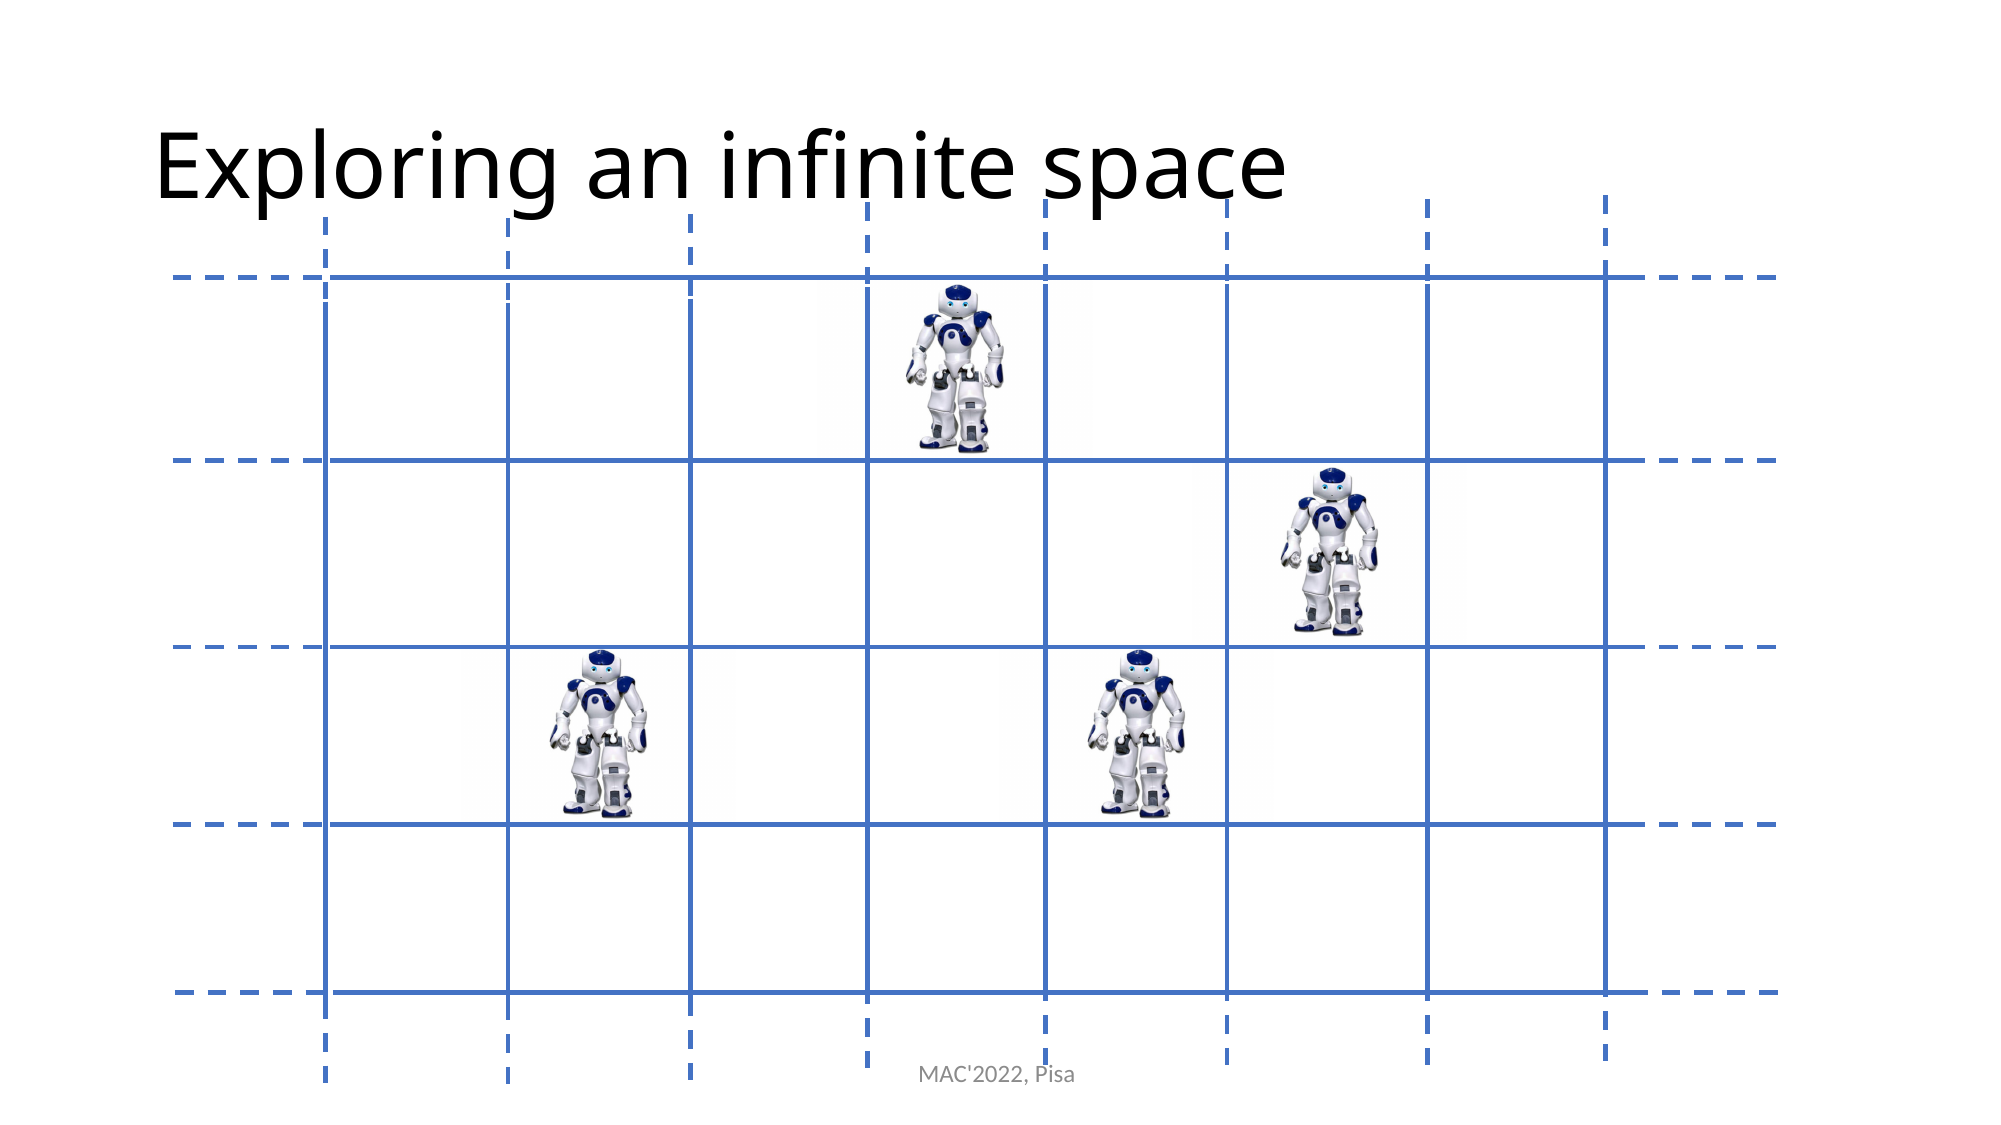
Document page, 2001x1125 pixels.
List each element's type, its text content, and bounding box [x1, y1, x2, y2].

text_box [438, 631, 1305, 639]
footer MAC'2022, Pisa [662, 1042, 1338, 1103]
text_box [997, 628, 1865, 636]
picture [1192, 461, 1467, 624]
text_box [78, 647, 946, 655]
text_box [260, 643, 1128, 651]
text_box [0, 645, 260, 654]
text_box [797, 628, 997, 636]
picture [817, 278, 1093, 460]
picture [999, 647, 1274, 824]
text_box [616, 628, 797, 636]
picture [999, 636, 1467, 646]
title Exploring an infinite space [137, 59, 1863, 278]
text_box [1176, 624, 2000, 632]
picture [461, 655, 736, 824]
